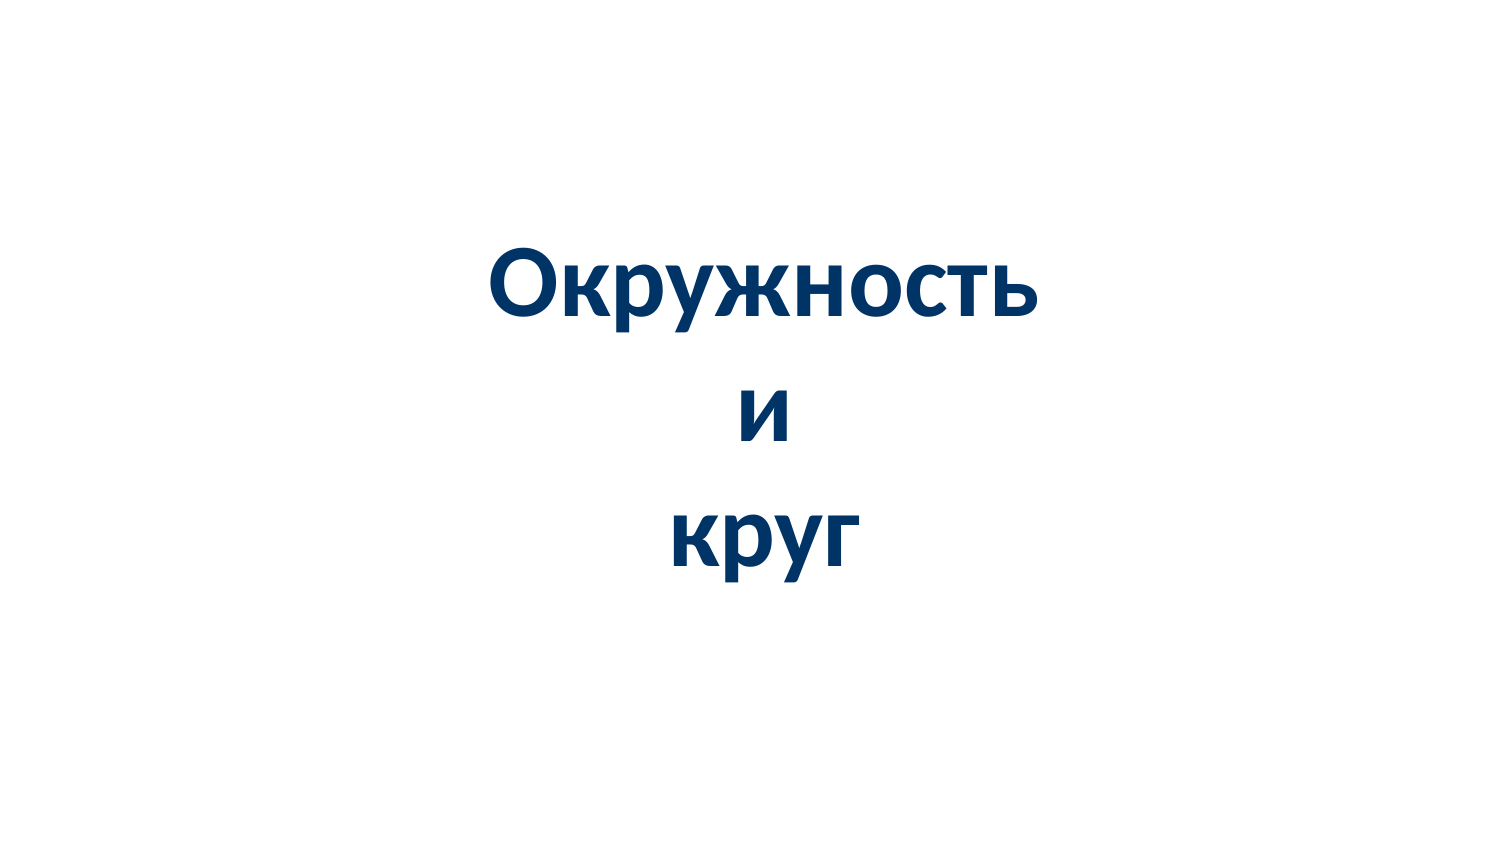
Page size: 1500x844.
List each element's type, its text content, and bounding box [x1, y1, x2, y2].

text_box Окружность и круг [473, 205, 1055, 595]
